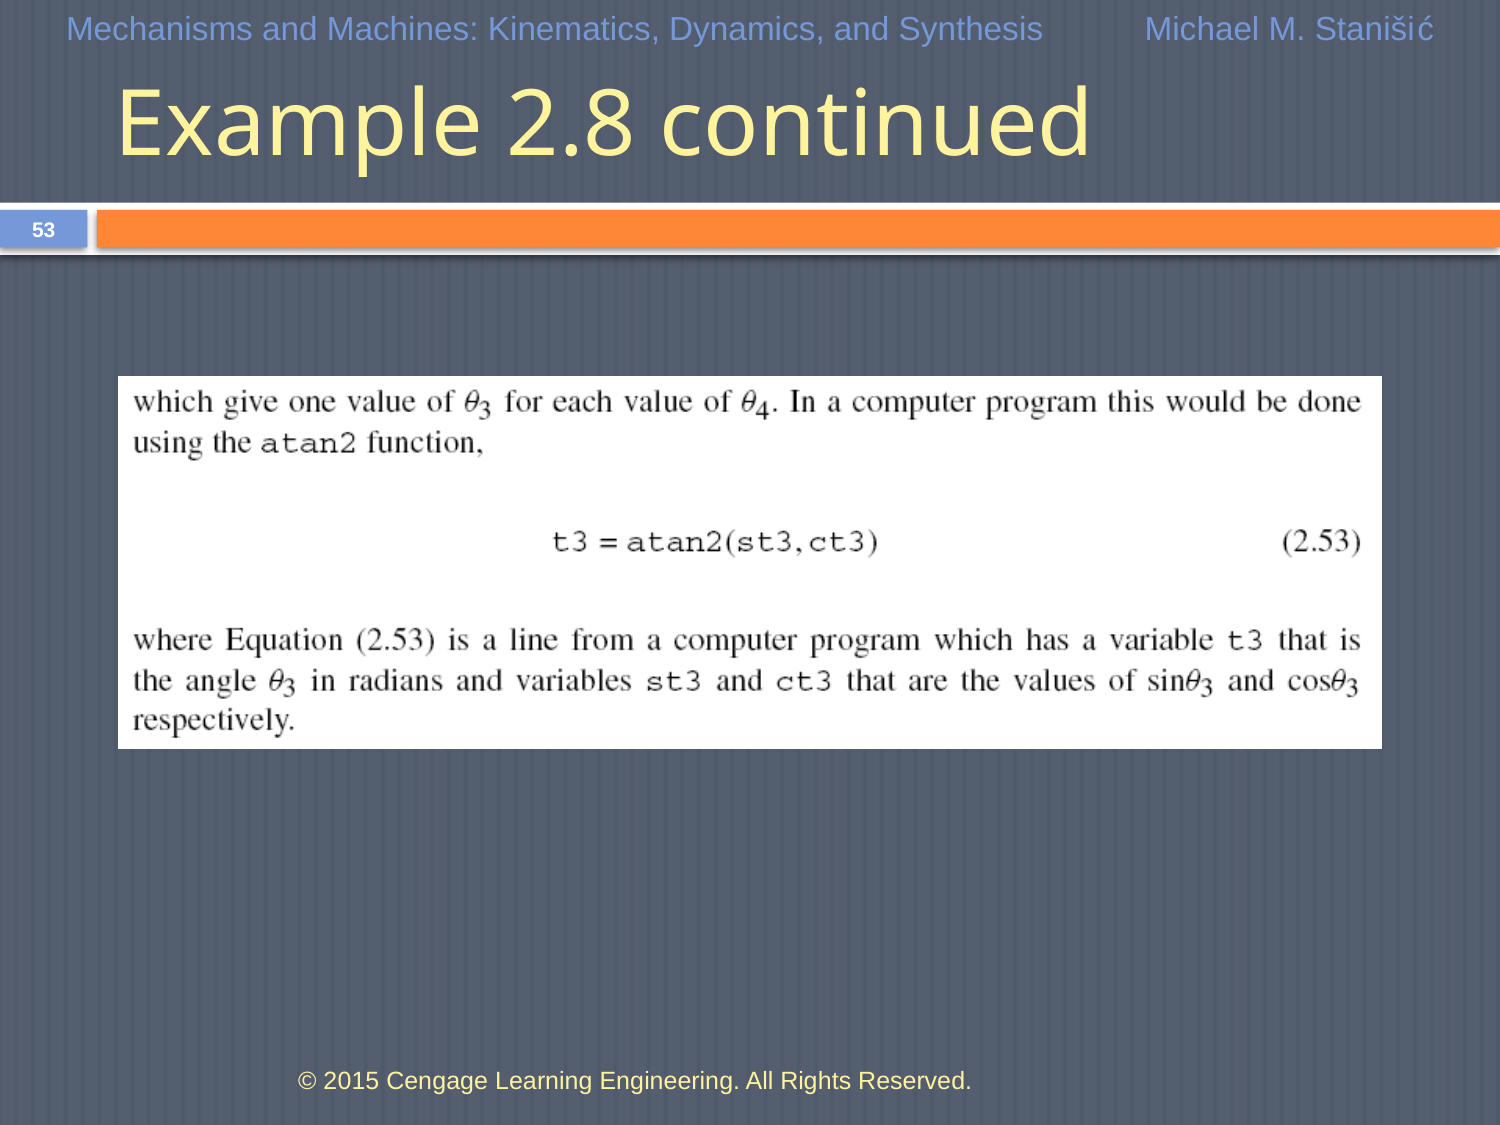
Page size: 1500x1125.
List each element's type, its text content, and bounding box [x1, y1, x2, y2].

footer © 2015 Cengage Learning Engineering. All Rights Reserved. [106, 1050, 996, 1110]
text_box Mechanisms and Machines: Kinematics, Dynamics, and Synthesis Michael M. Stanišić [0, 0, 1500, 55]
title Example 2.8 continued [99, 55, 1438, 201]
picture [118, 376, 1382, 749]
slide_number 53 [0, 208, 88, 249]
